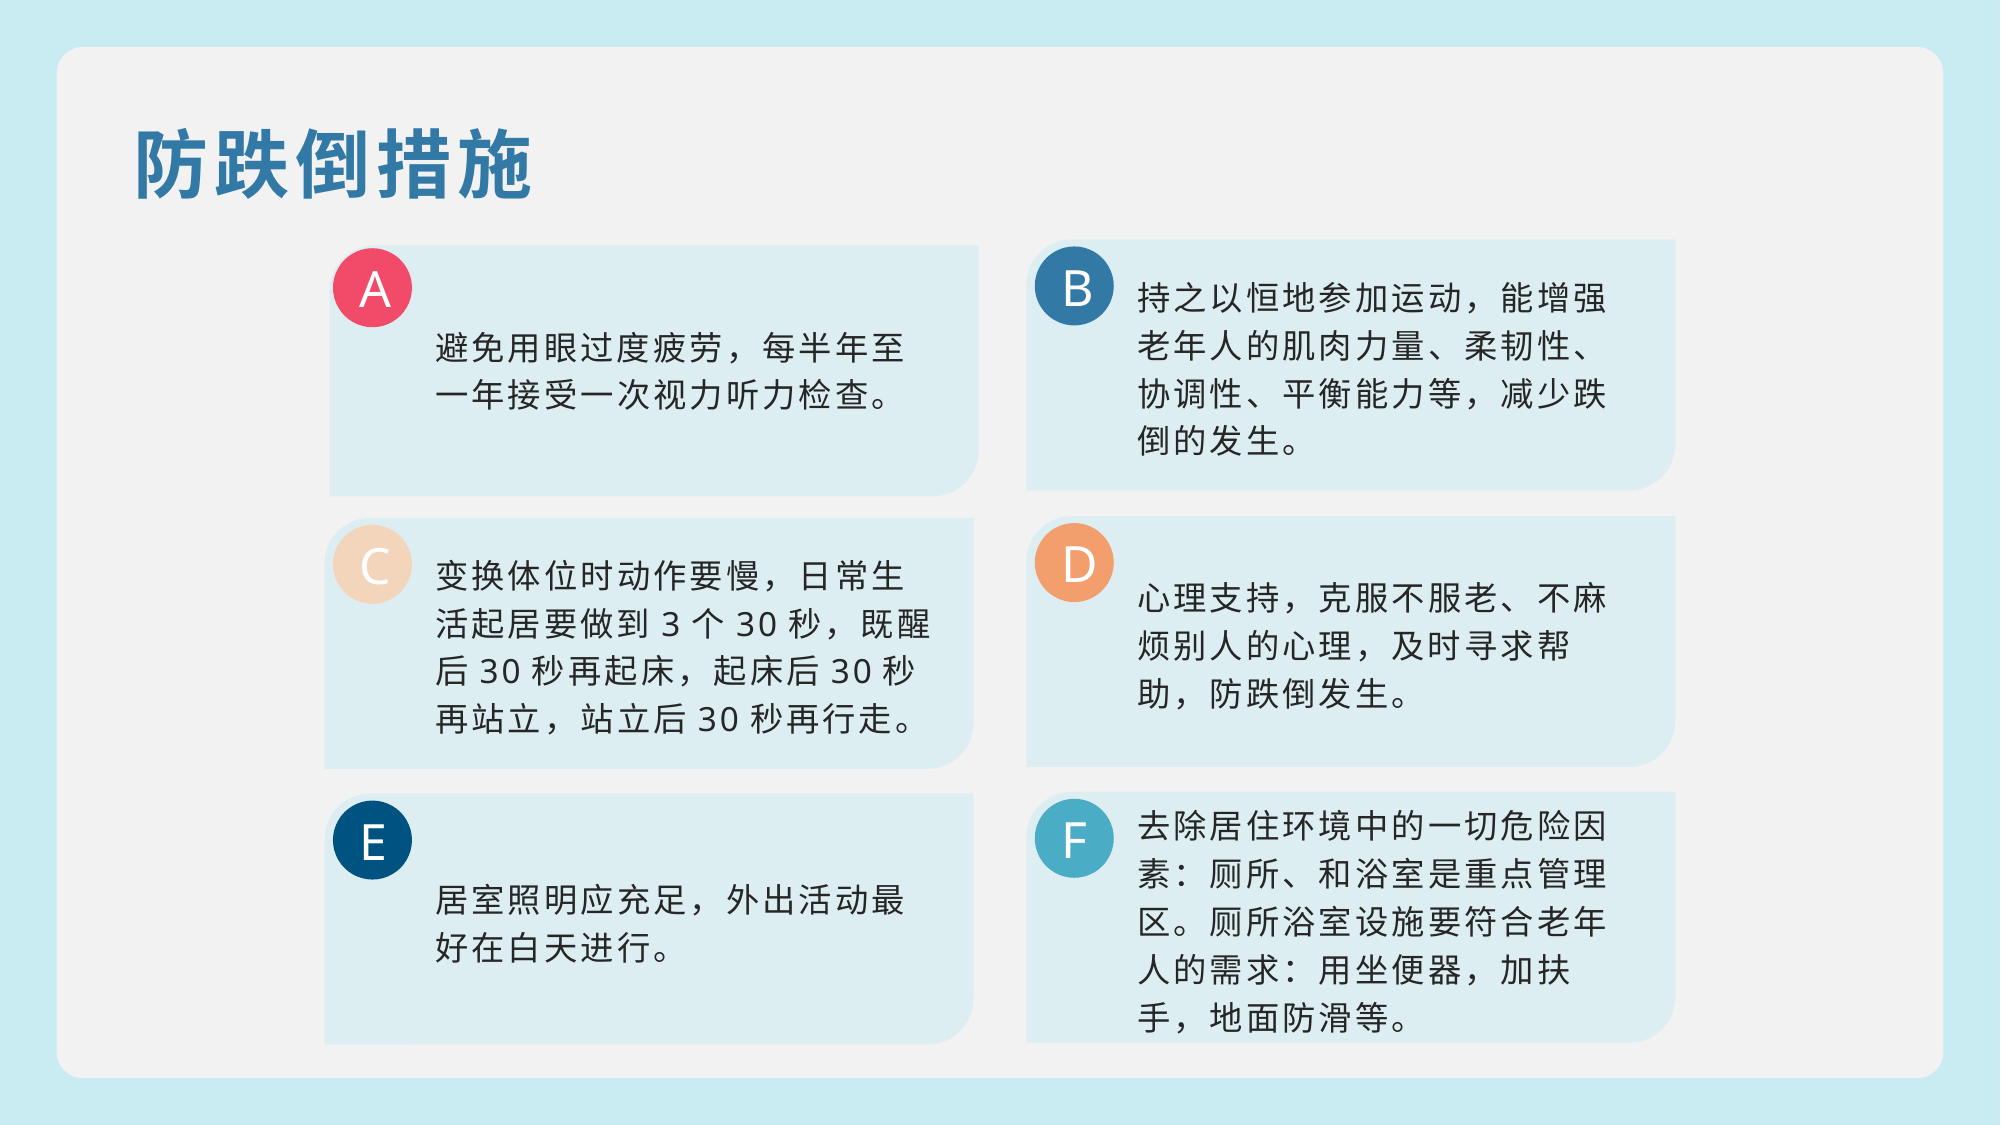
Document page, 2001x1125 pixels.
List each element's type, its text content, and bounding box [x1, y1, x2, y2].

text_box E [332, 800, 412, 880]
text_box [324, 517, 974, 769]
text_box 居室照明应充足，外出活动最好在白天进行。 [420, 810, 952, 1028]
text_box 去除居住环境中的一切危险因素：厕所、和浴室是重点管理区。厕所浴室设施要符合老年人的需求：用坐便器，加扶手，地面防滑等。 [1122, 808, 1654, 1027]
text_box 避免用眼过度疲劳，每半年至一年接受一次视力听力检查。 [420, 257, 952, 476]
text_box B [1034, 246, 1114, 326]
text_box 持之以恒地参加运动，能增强老年人的肌肉力量、柔韧性、协调性、平衡能力等，减少跌倒的发生。 [1122, 255, 1654, 474]
text_box C [332, 524, 412, 604]
text_box 防跌倒措施 [118, 84, 1500, 240]
text_box D [1034, 523, 1114, 603]
text_box 心理支持，克服不服老、不麻烦别人的心理，及时寻求帮助，防跌倒发生。 [1122, 532, 1654, 750]
text_box A [332, 248, 412, 328]
text_box F [1034, 798, 1114, 878]
text_box [1026, 791, 1676, 1043]
text_box [54, 44, 1946, 1081]
text_box [324, 793, 974, 1045]
text_box [329, 245, 979, 497]
text_box [1026, 239, 1676, 491]
text_box [1026, 516, 1676, 768]
text_box 变换体位时动作要慢，日常生活起居要做到3个30秒，既醒后30秒再起床，起床后30秒再站立，站立后30秒再行走。 [420, 533, 952, 752]
